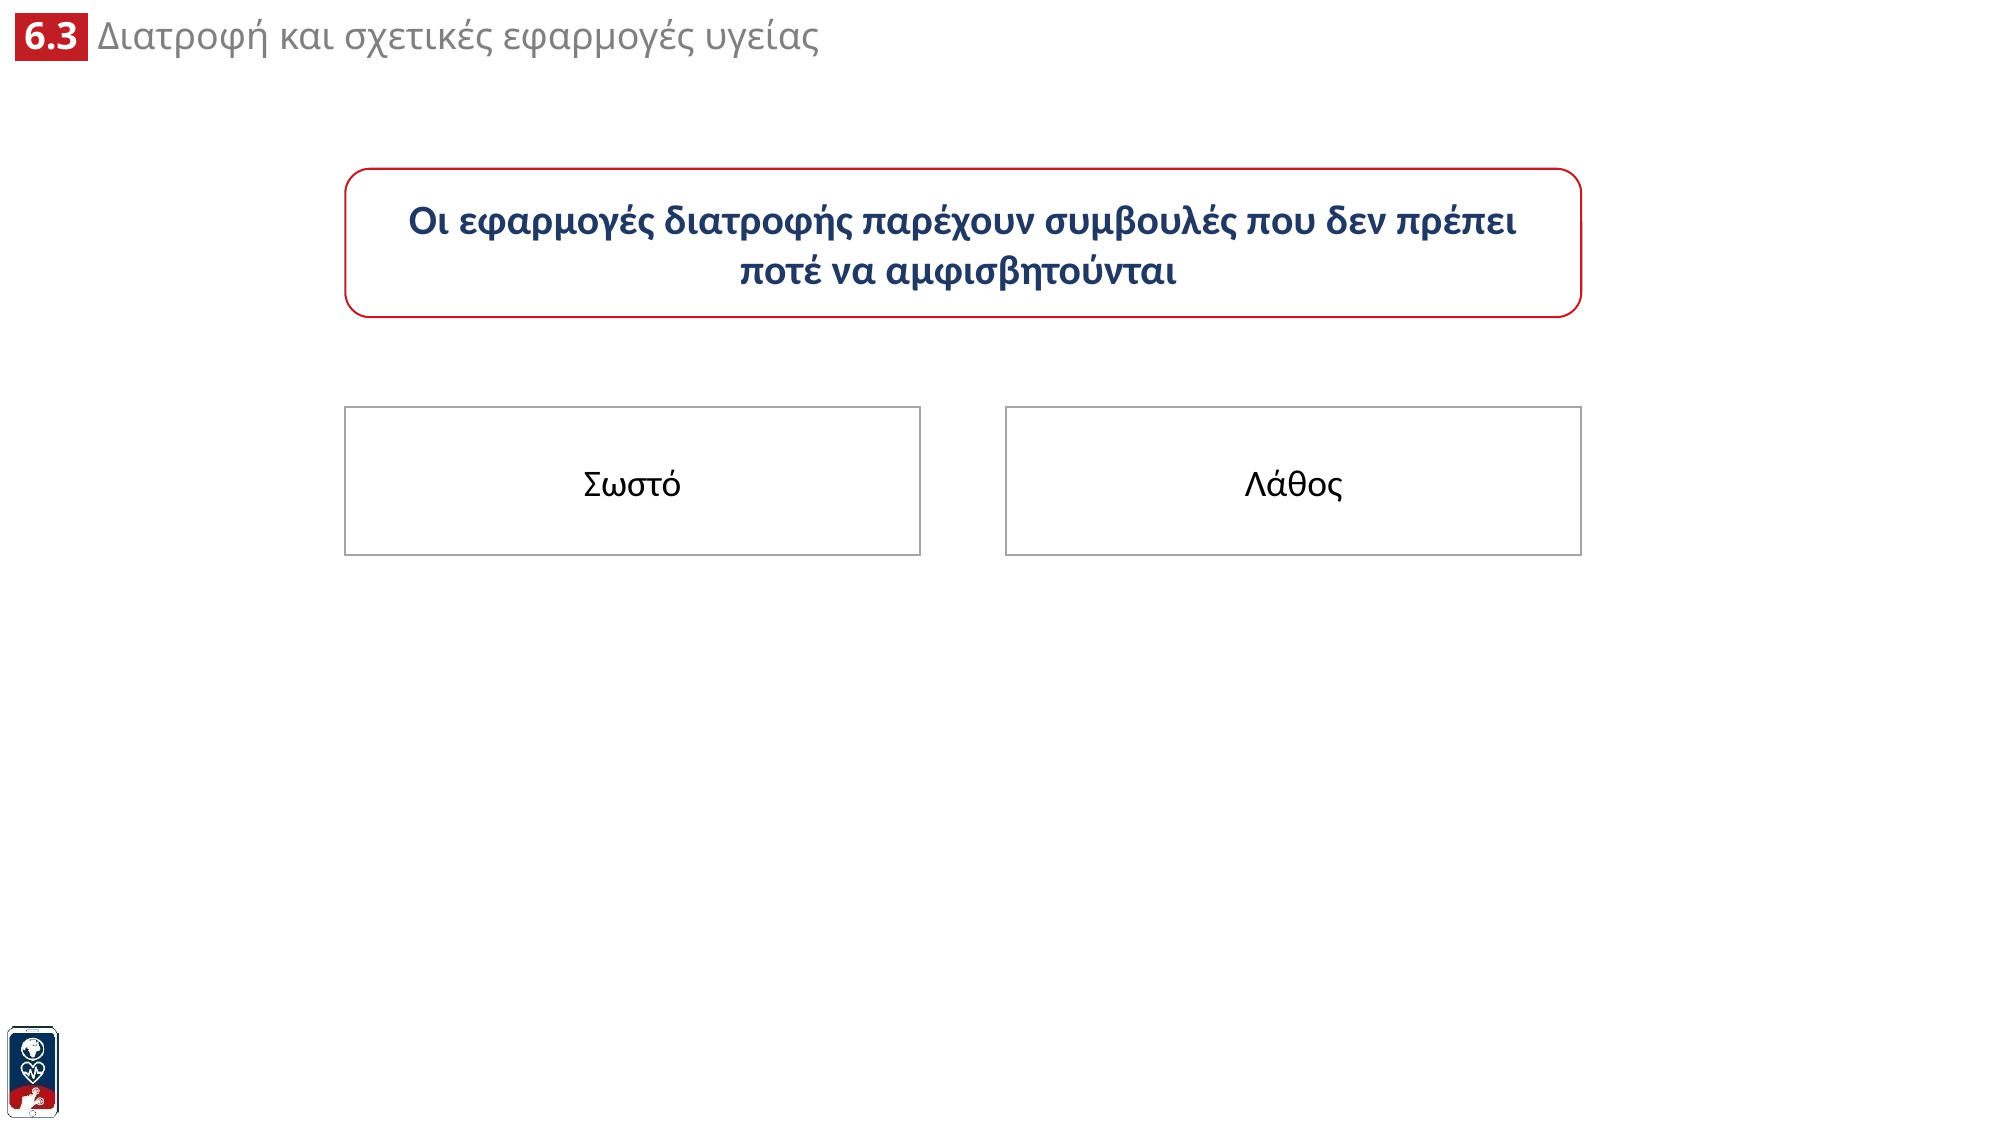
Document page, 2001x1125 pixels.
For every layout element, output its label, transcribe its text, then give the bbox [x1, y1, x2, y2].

text_box Λάθος [1005, 406, 1582, 556]
text_box Οι εφαρμογές διατροφής παρέχουν συμβουλές που δεν πρέπει ποτέ να αμφισβητούνται [344, 167, 1583, 319]
picture [7, 1026, 59, 1118]
text_box Σωστό [344, 406, 921, 556]
